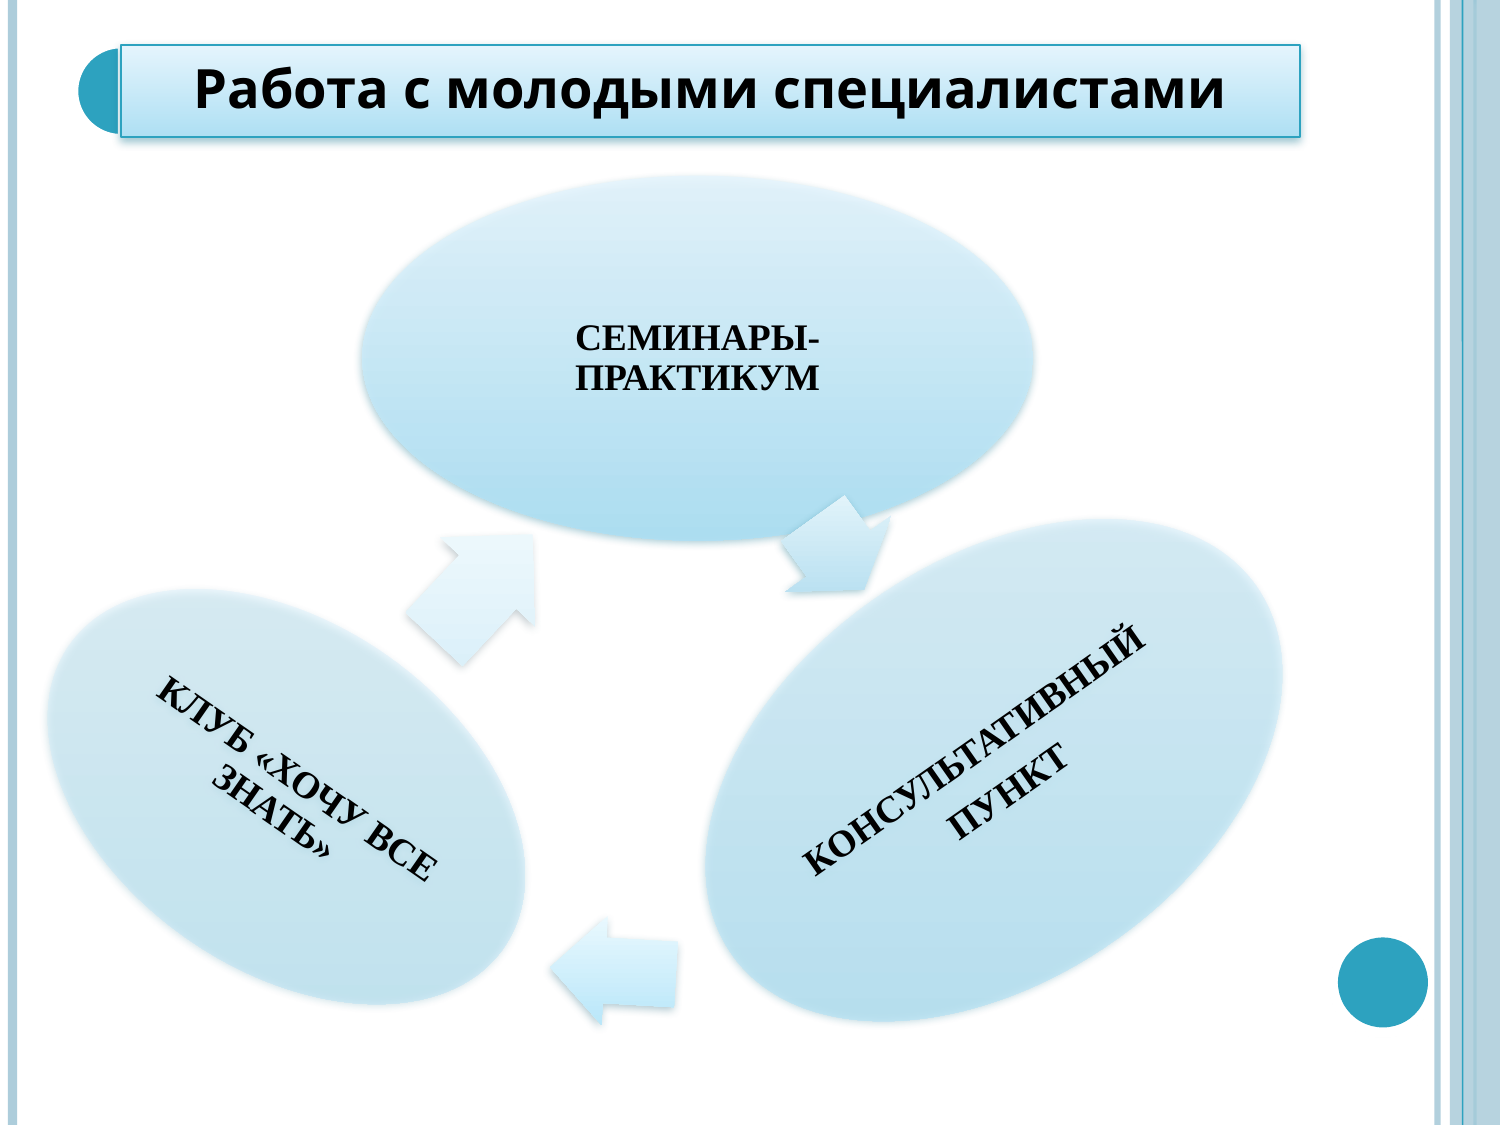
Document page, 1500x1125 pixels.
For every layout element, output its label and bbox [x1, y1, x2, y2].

list [74, 172, 1377, 1063]
text_box [74, 44, 1301, 138]
